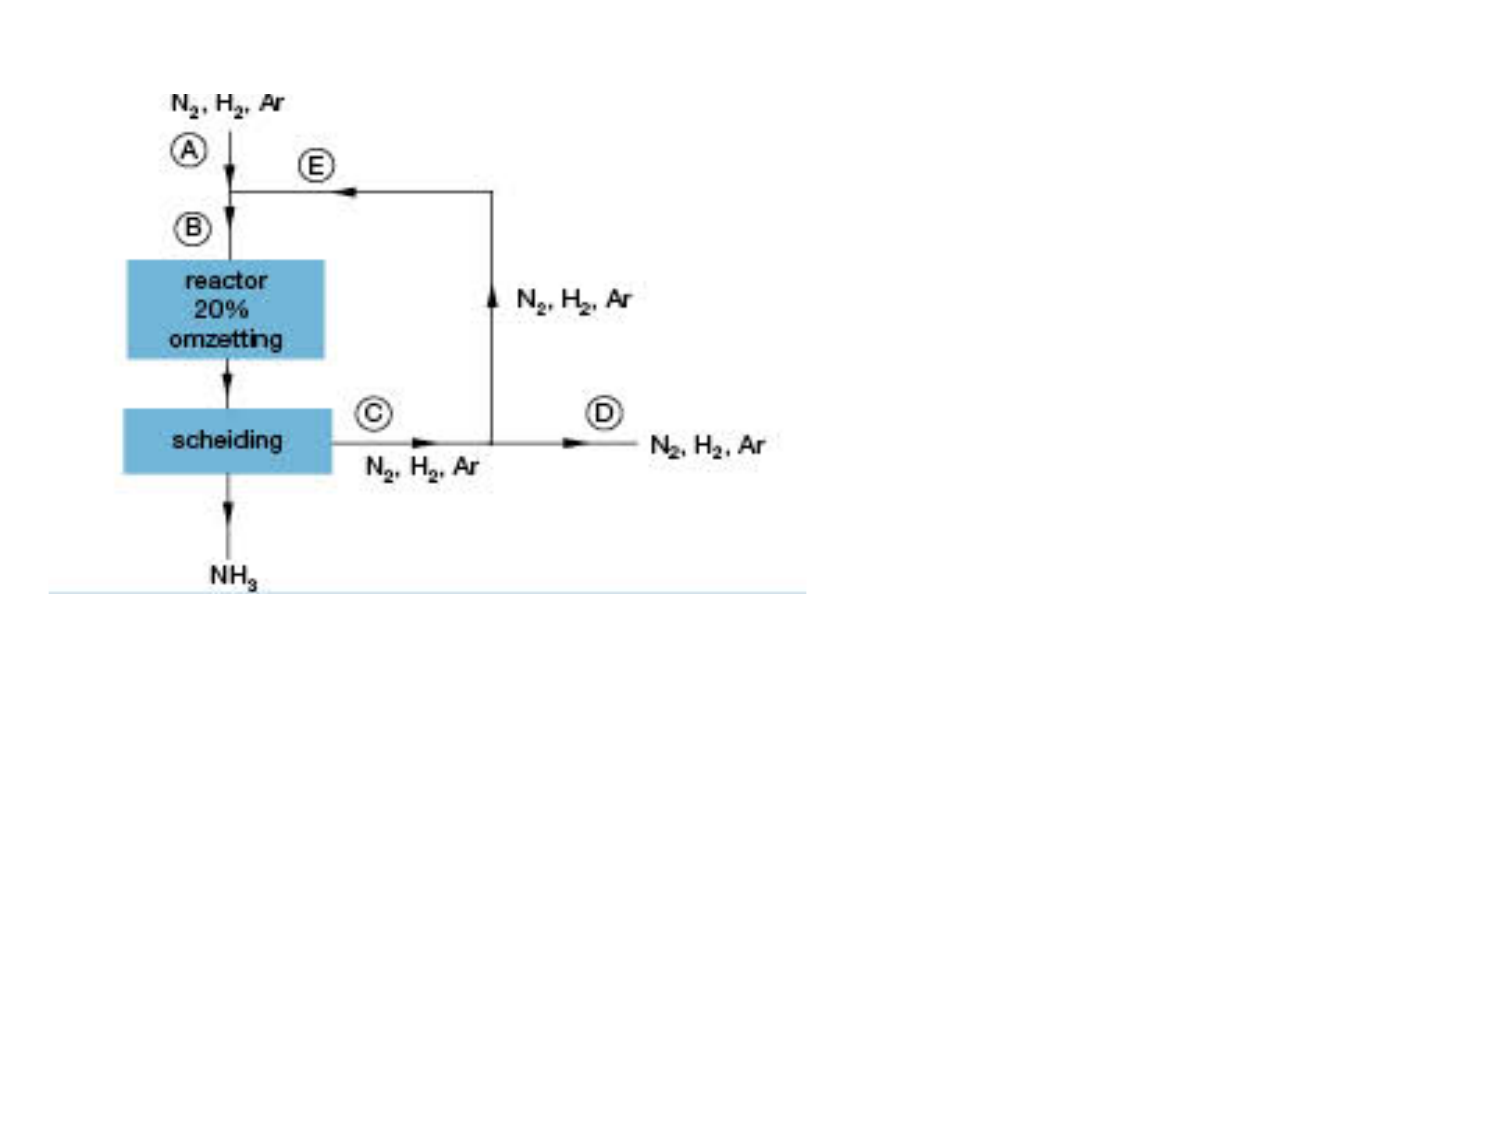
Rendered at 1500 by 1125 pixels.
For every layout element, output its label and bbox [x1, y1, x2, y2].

picture [48, 93, 807, 594]
